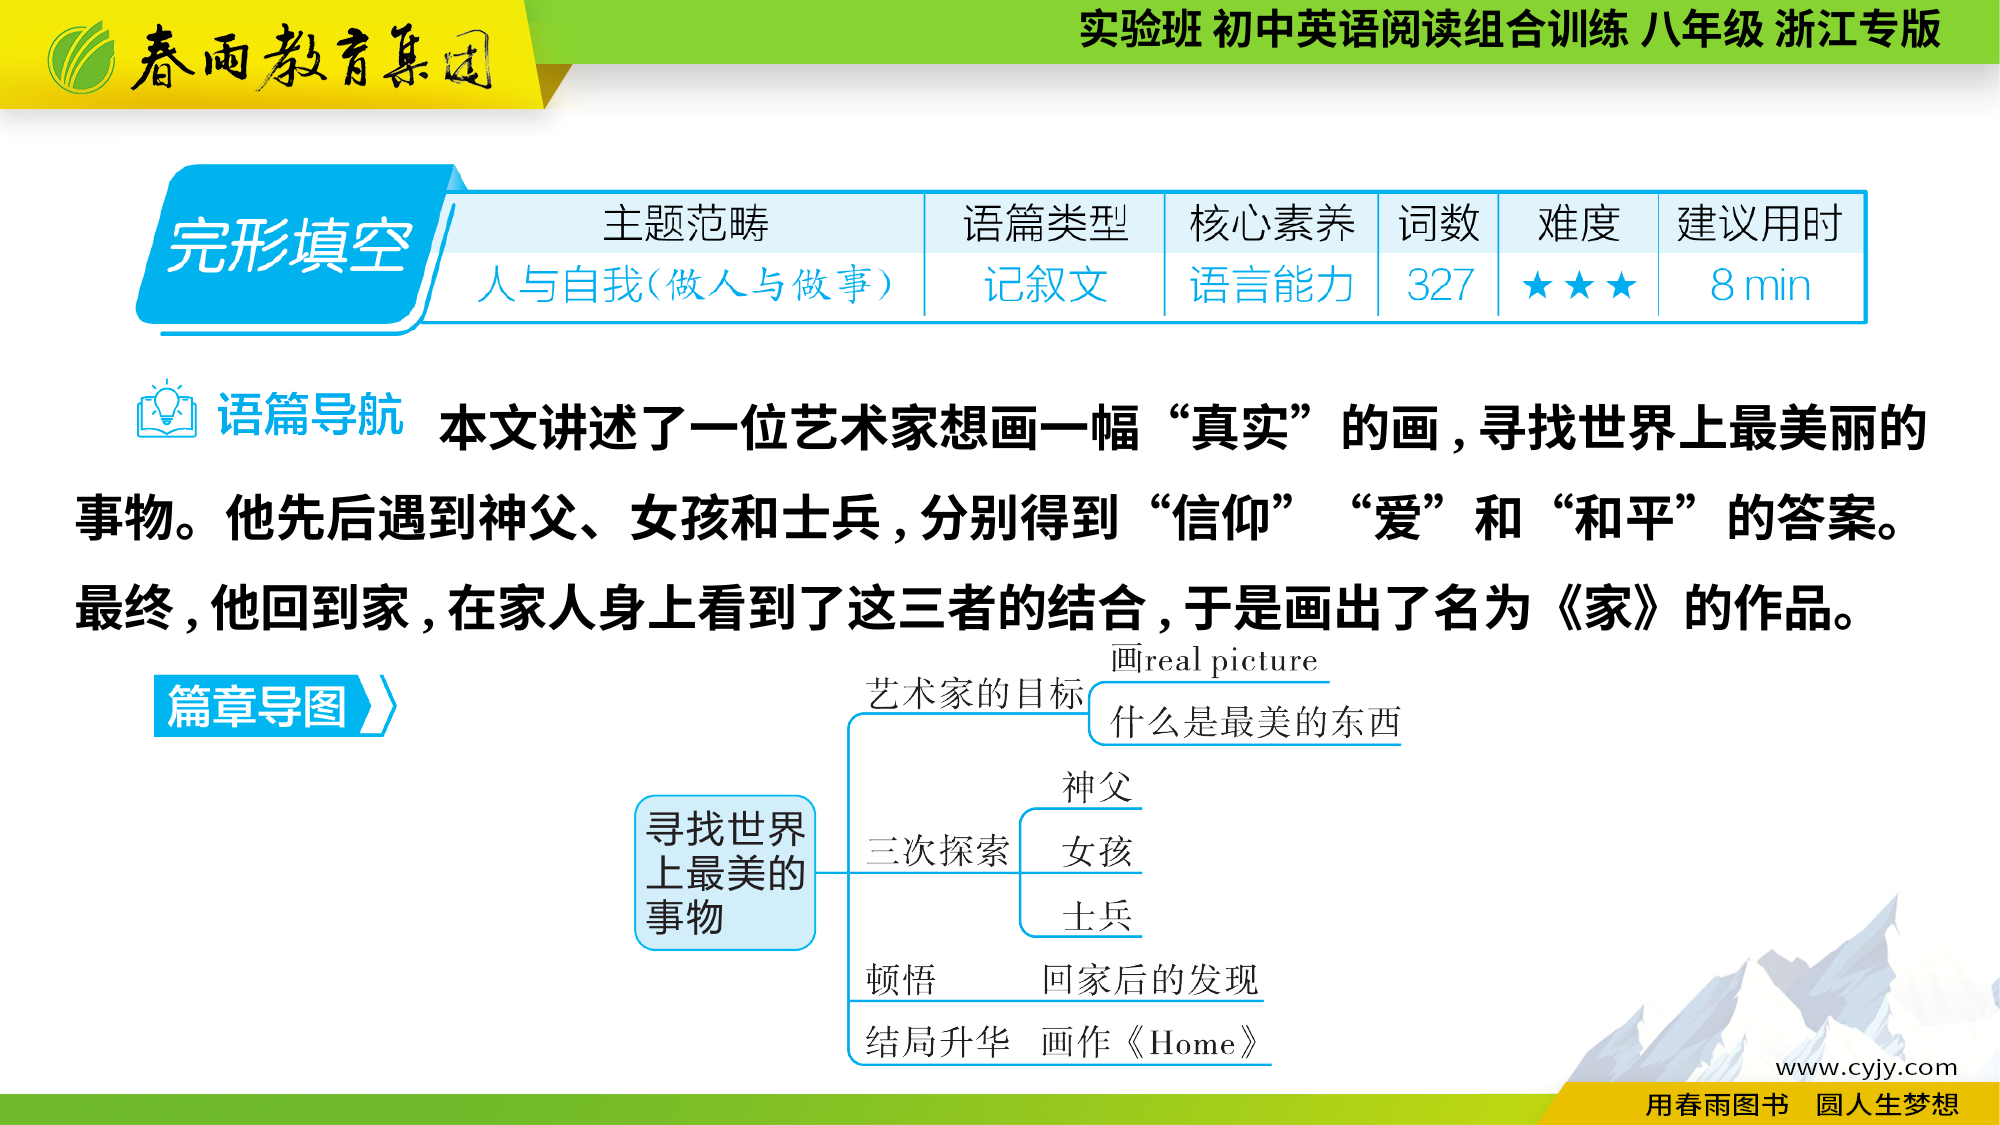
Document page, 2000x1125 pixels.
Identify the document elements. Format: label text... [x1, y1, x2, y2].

picture [0, 0, 2000, 1125]
list 本文讲述了一位艺术家想画一幅“真实”的画,寻找世界上最美丽的事物。他先后遇到神父、女孩和士兵,分别得到“信仰”“爱”和“和平”的答案。最终,他回到家,在家人身上看到了这三者的结合,于是画出了名为《家》的作品。 [59, 358, 1944, 635]
